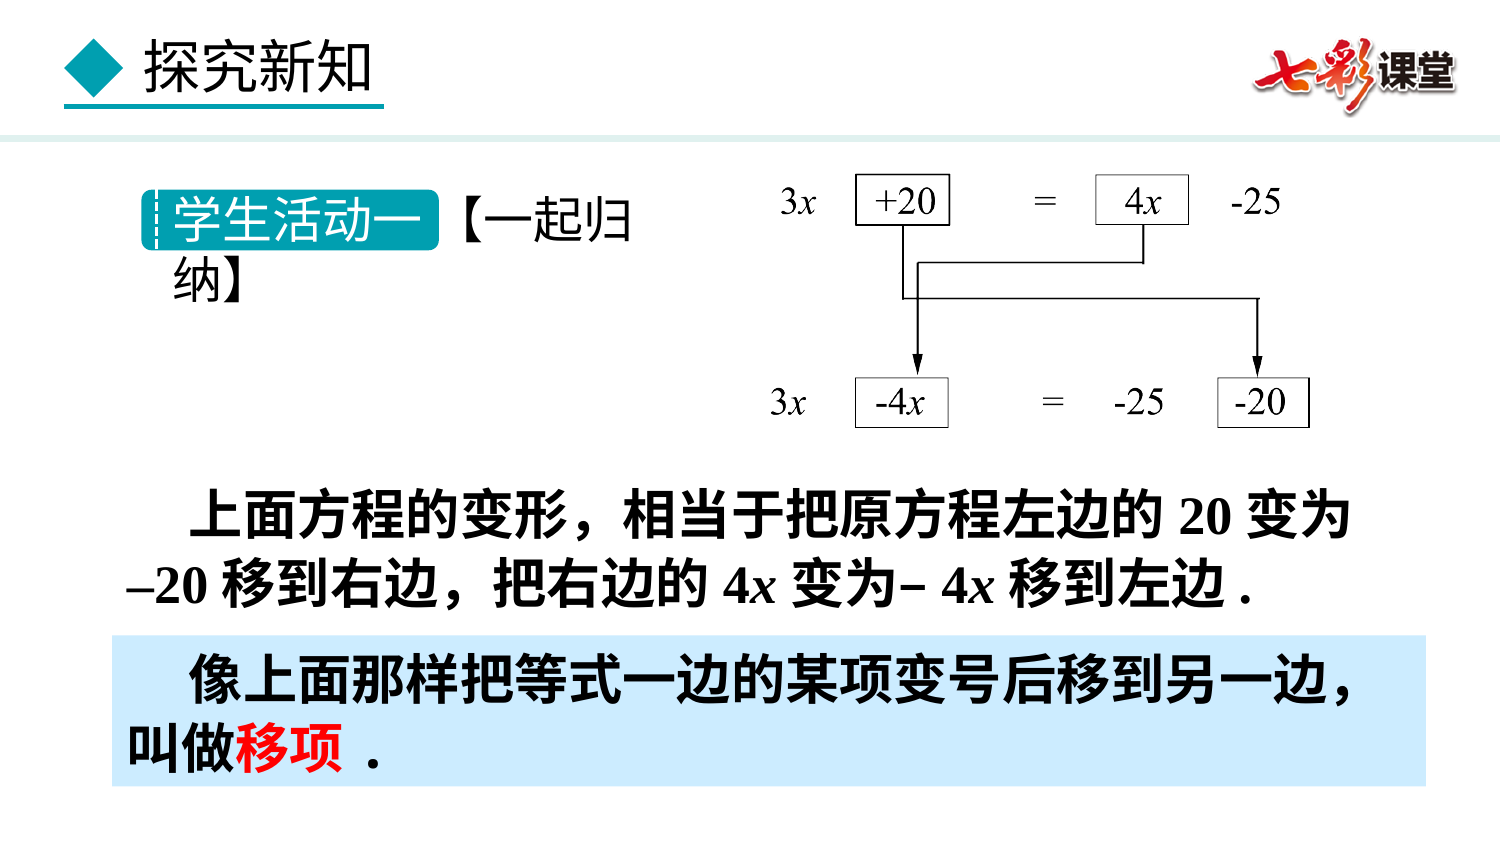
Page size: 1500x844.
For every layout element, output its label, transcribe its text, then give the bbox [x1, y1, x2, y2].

picture [1249, 32, 1461, 118]
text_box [141, 180, 744, 257]
text_box 上面方程的变形，相当于把原方程左边的20变为 –20移到右边，把右边的4x变为–4x移到左边. [112, 470, 1477, 622]
text_box 像上面那样把等式一边的某项变号后移到另一边，叫做移项. [112, 635, 1426, 787]
picture [759, 163, 1326, 440]
